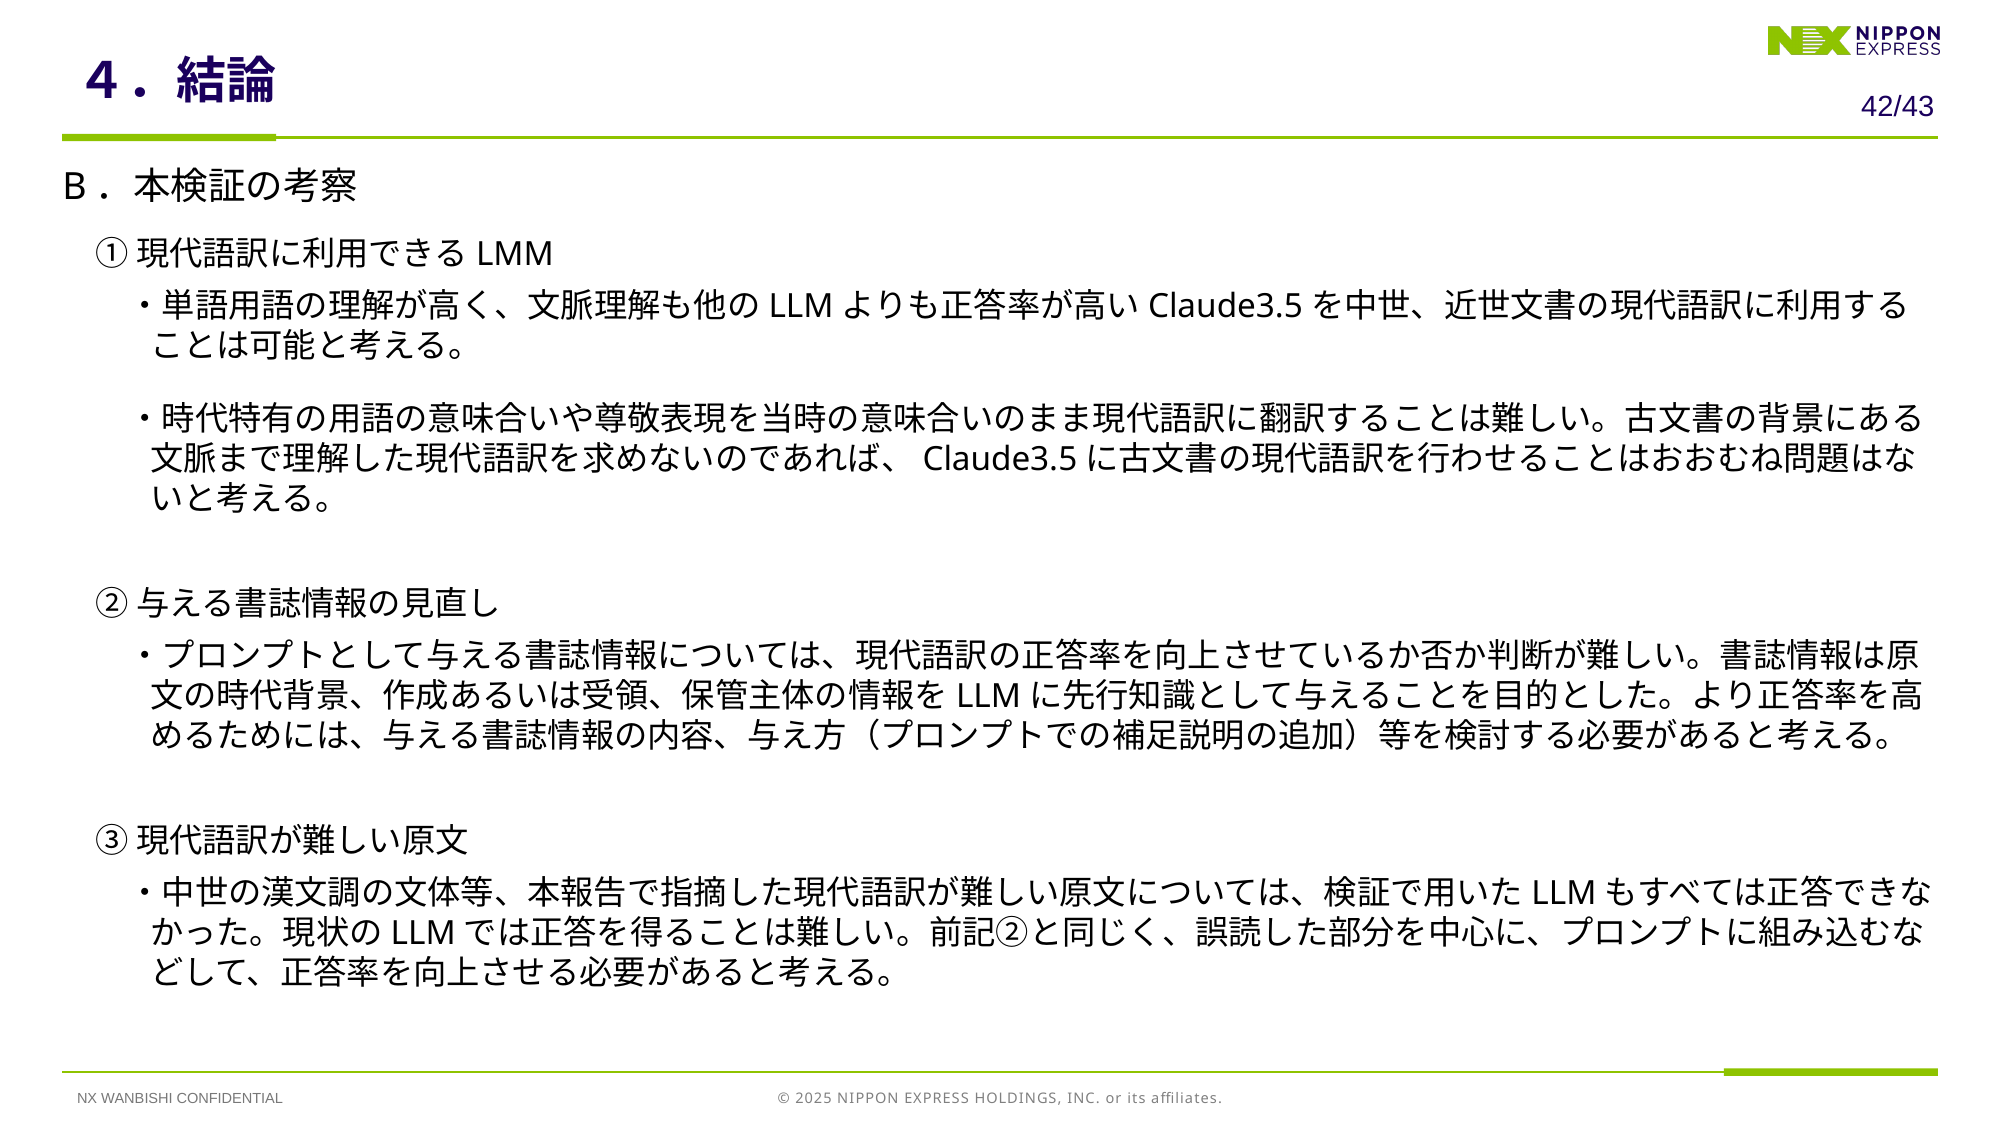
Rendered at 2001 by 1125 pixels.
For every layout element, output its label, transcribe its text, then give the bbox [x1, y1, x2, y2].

footer NX WANBISHI CONFIDENTIAL [62, 1086, 738, 1110]
title ４．結論 [62, 41, 1742, 103]
list B．本検証の考察 ① 現代語訳に利用できるLMM ・単語用語の理解が高く、文脈理解も他のLLMよりも正答率が高いClaude3.5を中世、近世文書の現代語訳に利用することは可能と考える。 ・時代特有の用語の意味合いや尊敬表現を当時の意味合いのまま現代語訳に翻訳することは難しい。古文書の背景にある文脈まで理解した現代語訳を求めないのであれば、Claude3.5に古文書の現代語訳を行わせることはおおむね問題はないと考える。 ② 与える書誌情報の見直し ・プロンプトとして与える書誌情報については、現代語訳の正答率を向上させているか否か判断が難しい。書誌情報は原文の時代背景、作成あるいは受領、保管主体の情報をLLMに先行知識として与えることを目的とした。より正答率を高めるためには、与える書誌情報の内容、与え方（プロンプトでの補足説明の追加）等を検討する必要があると考える。 ③ 現代語訳が難しい原文 ・中世の漢文調の文体等、本報告で指摘した現代語訳が難しい原文については、検証で用いたLLMもすべては正答できなかった。現状のLLMでは正答を得ることは難しい。前記②と同じく、誤読した部分を中心に、プロンプトに組み込むなどして、正答率を向上させる必要があると考える。 [62, 162, 1939, 1036]
slide_number 41/43 [1848, 87, 1935, 123]
picture [1768, 26, 1940, 55]
